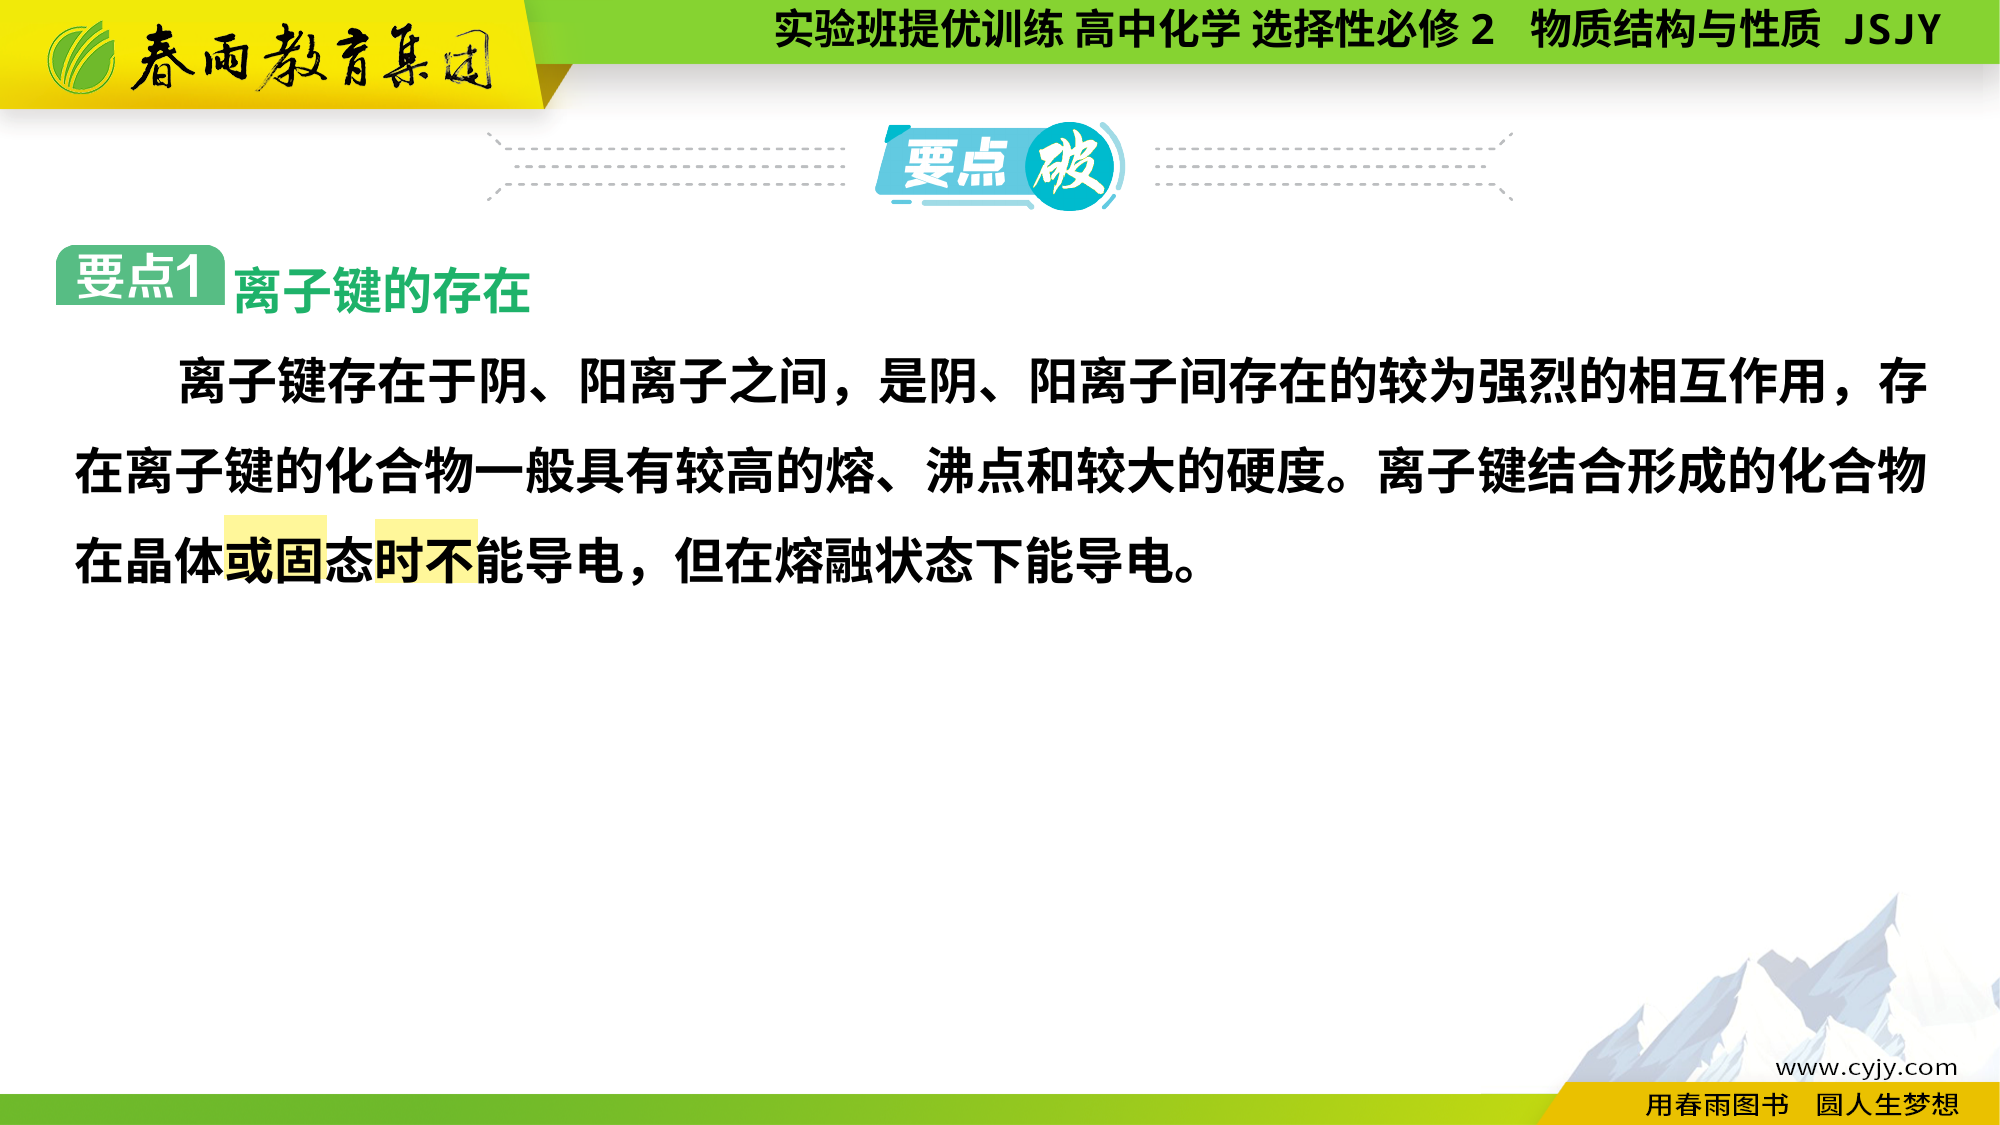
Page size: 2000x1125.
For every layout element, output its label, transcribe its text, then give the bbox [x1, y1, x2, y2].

list 离子键的存在 离子键存在于阴、阳离子之间，是阴、阳离子间存在的较为强烈的相互作用，存在离子键的化合物一般具有较高的熔、沸点和较大的硬度。离子键结合形成的化合物在晶体或固态时不能导电，但在熔融状态下能导电。 [59, 221, 1944, 601]
picture [0, 0, 2000, 1125]
